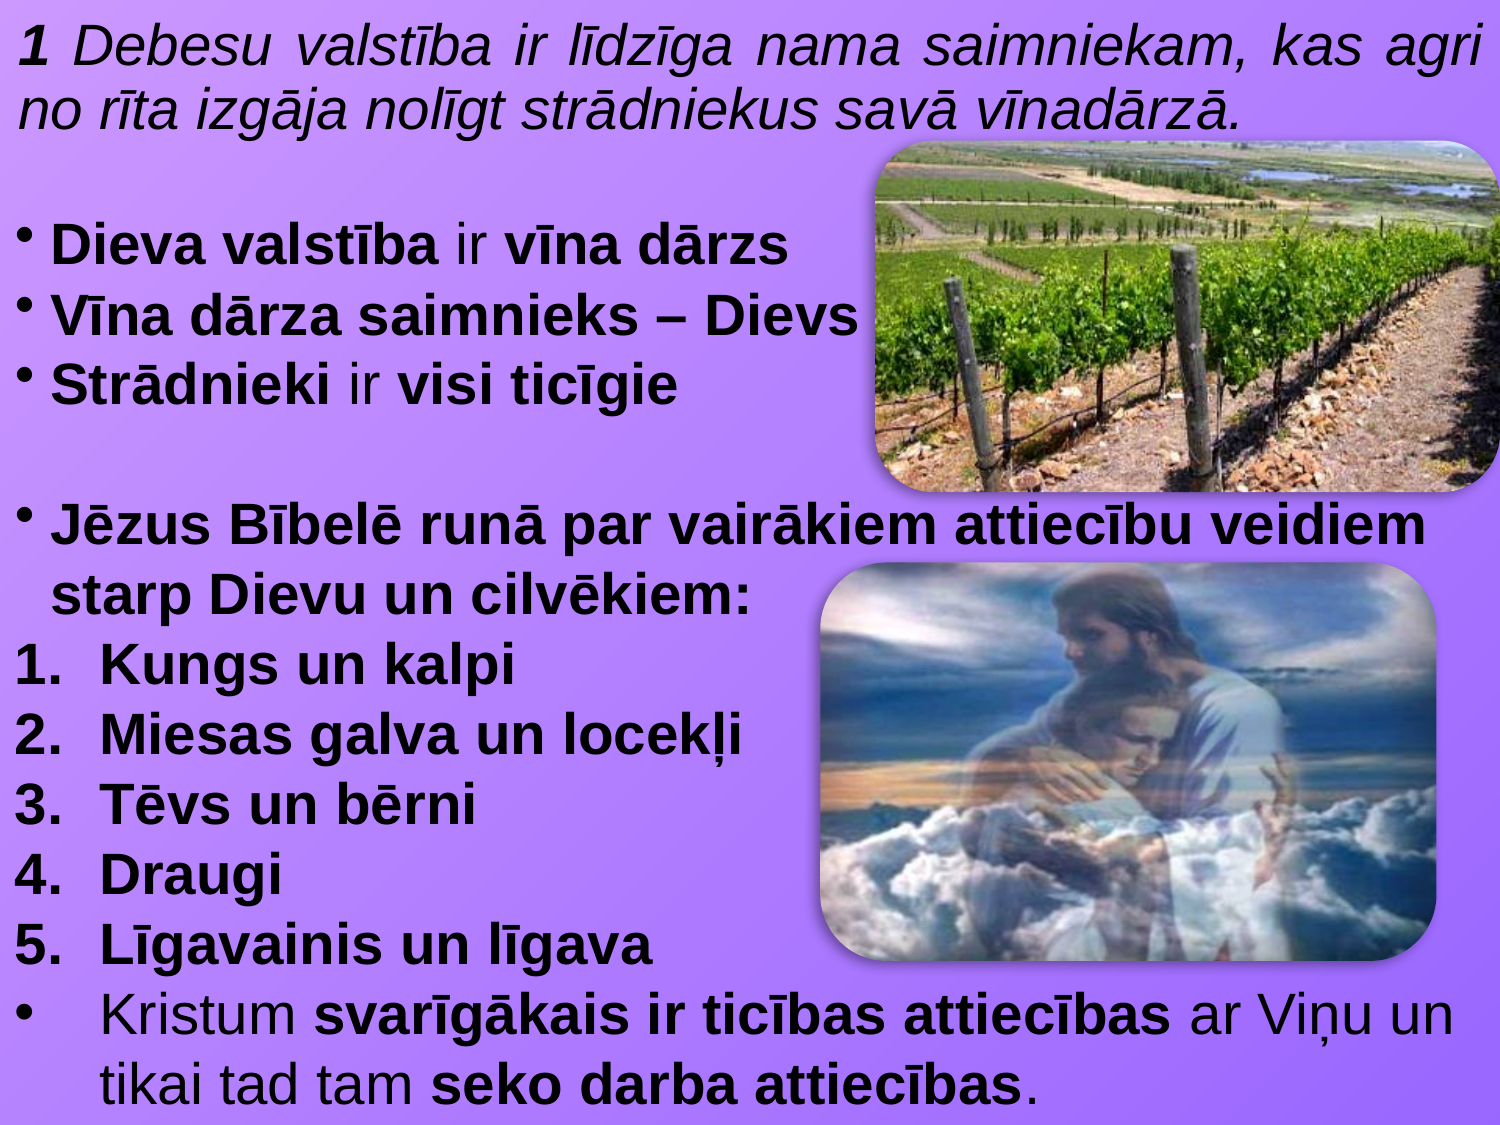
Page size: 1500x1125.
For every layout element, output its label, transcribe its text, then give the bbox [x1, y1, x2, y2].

text_box Dieva valstība ir vīna dārzs Vīna dārza saimnieks – Dievs Strādnieki ir visi ticīgie Jēzus Bībelē runā par vairākiem attiecību veidiem starp Dievu un cilvēkiem: Kungs un kalpi Miesas galva un locekļi Tēvs un bērni Draugi Līgavainis un līgava Kristum svarīgākais ir ticības attiecības ar Viņu un tikai tad tam seko darba attiecības. [0, 199, 1500, 1125]
list 1 Debesu valstība ir līdzīga nama saimniekam, kas agri no rīta izgāja nolīgt strādniekus savā vīnadārzā. [0, 0, 1500, 178]
picture [874, 140, 1500, 493]
picture [820, 562, 1437, 962]
